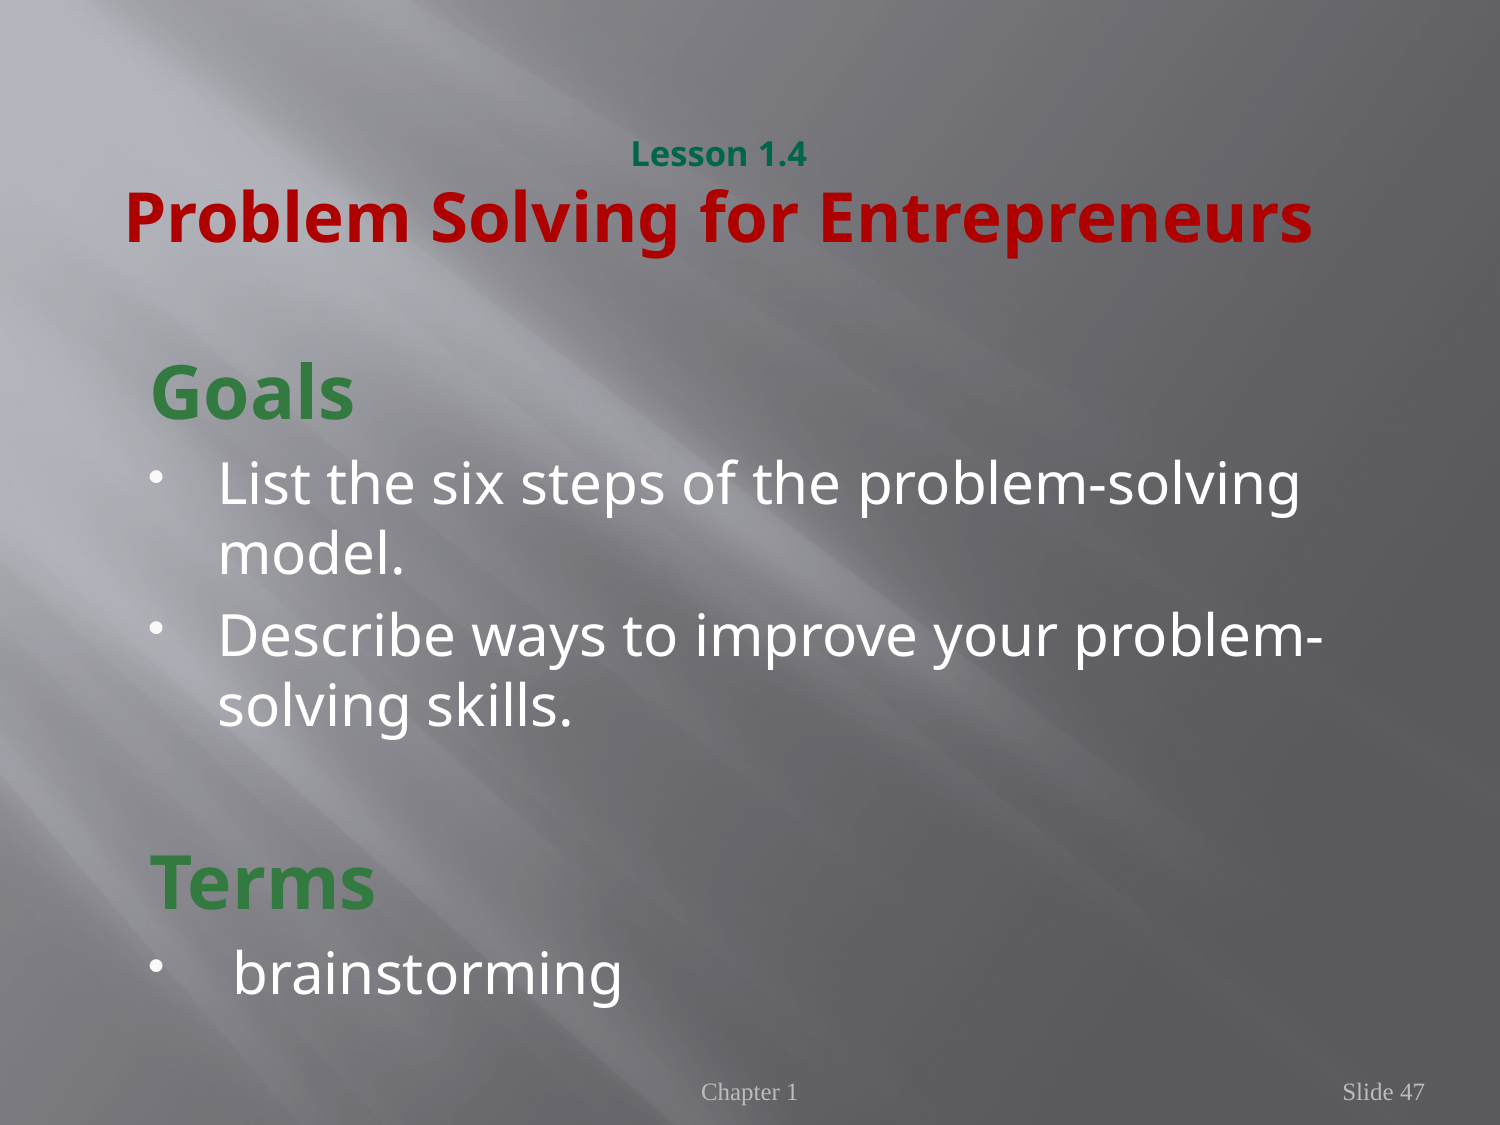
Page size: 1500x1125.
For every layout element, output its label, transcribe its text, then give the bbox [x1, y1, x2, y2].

slide_number Slide 47 [1299, 1052, 1425, 1113]
footer Chapter 1 [512, 1052, 988, 1113]
list Goals List the six steps of the problem-solving model. Describe ways to improve your problem-solving skills. Terms brainstorming [112, 337, 1388, 1050]
title Lesson 1.4 Problem Solving for Entrepreneurs [99, 99, 1338, 288]
